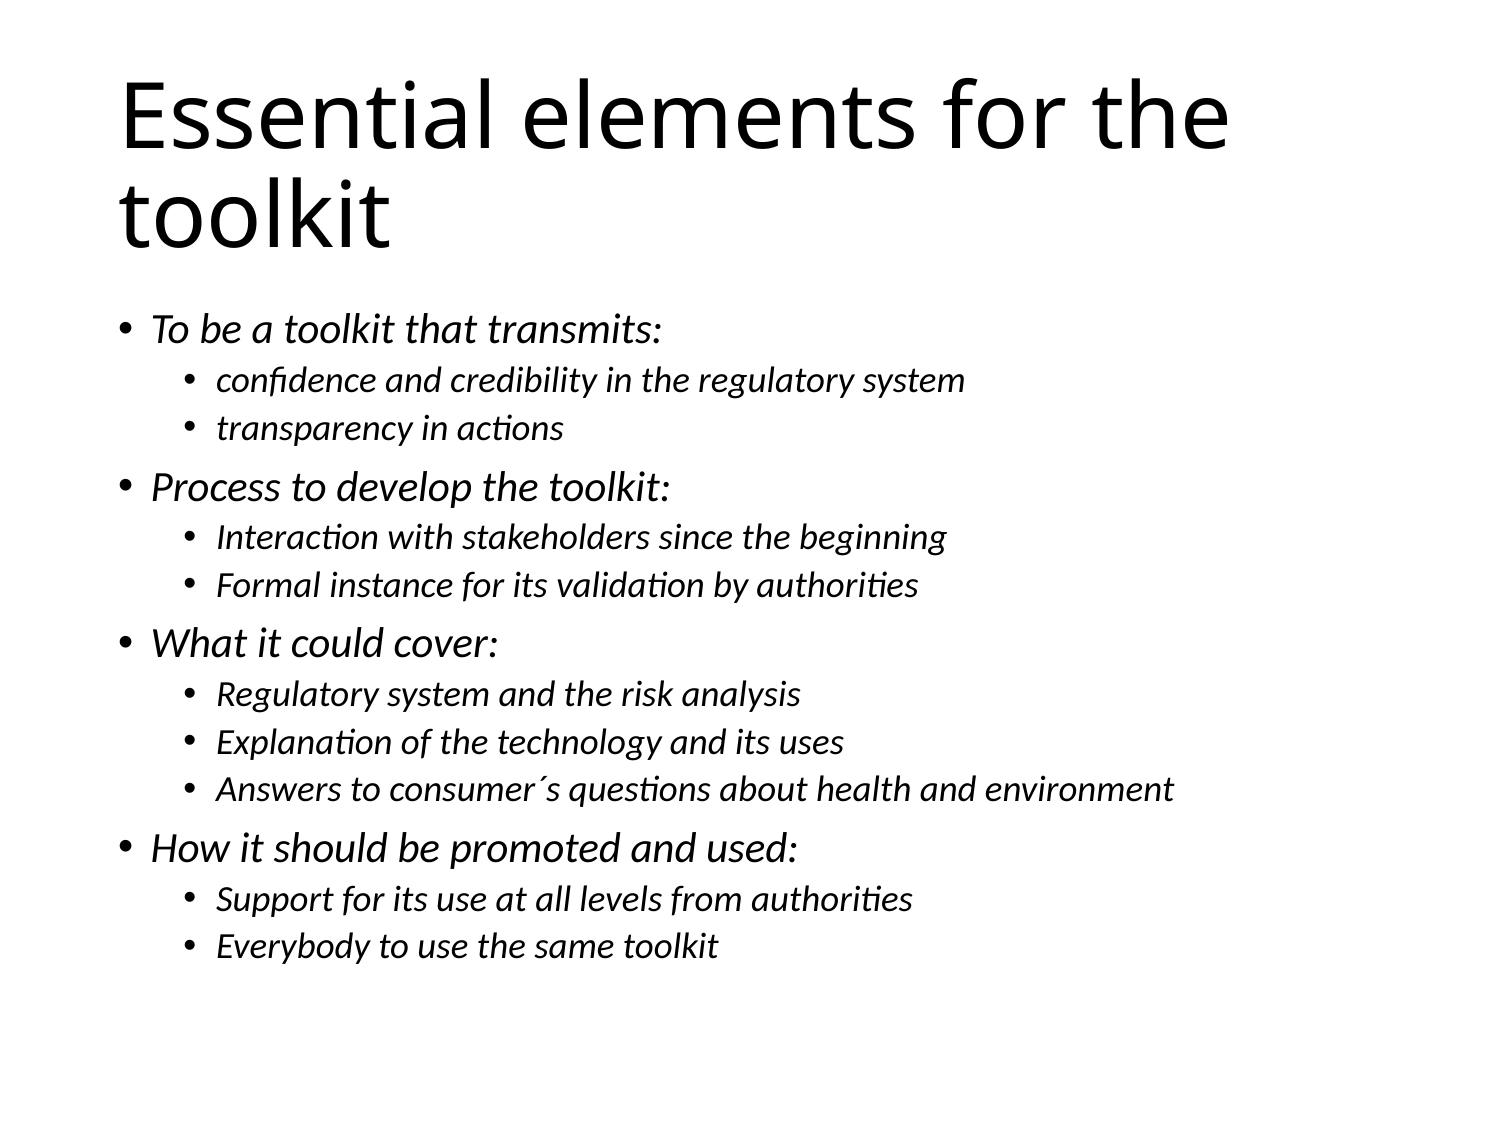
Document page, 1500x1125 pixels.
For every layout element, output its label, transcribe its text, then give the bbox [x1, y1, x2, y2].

title Essential elements for the toolkit [103, 59, 1397, 278]
list To be a toolkit that transmits: confidence and credibility in the regulatory system transparency in actions Process to develop the toolkit: Interaction with stakeholders since the beginning Formal instance for its validation by authorities What it could cover: Regulatory system and the risk analysis Explanation of the technology and its uses Answers to consumer´s questions about health and environment How it should be promoted and used: Support for its use at all levels from authorities Everybody to use the same toolkit [103, 299, 1397, 982]
